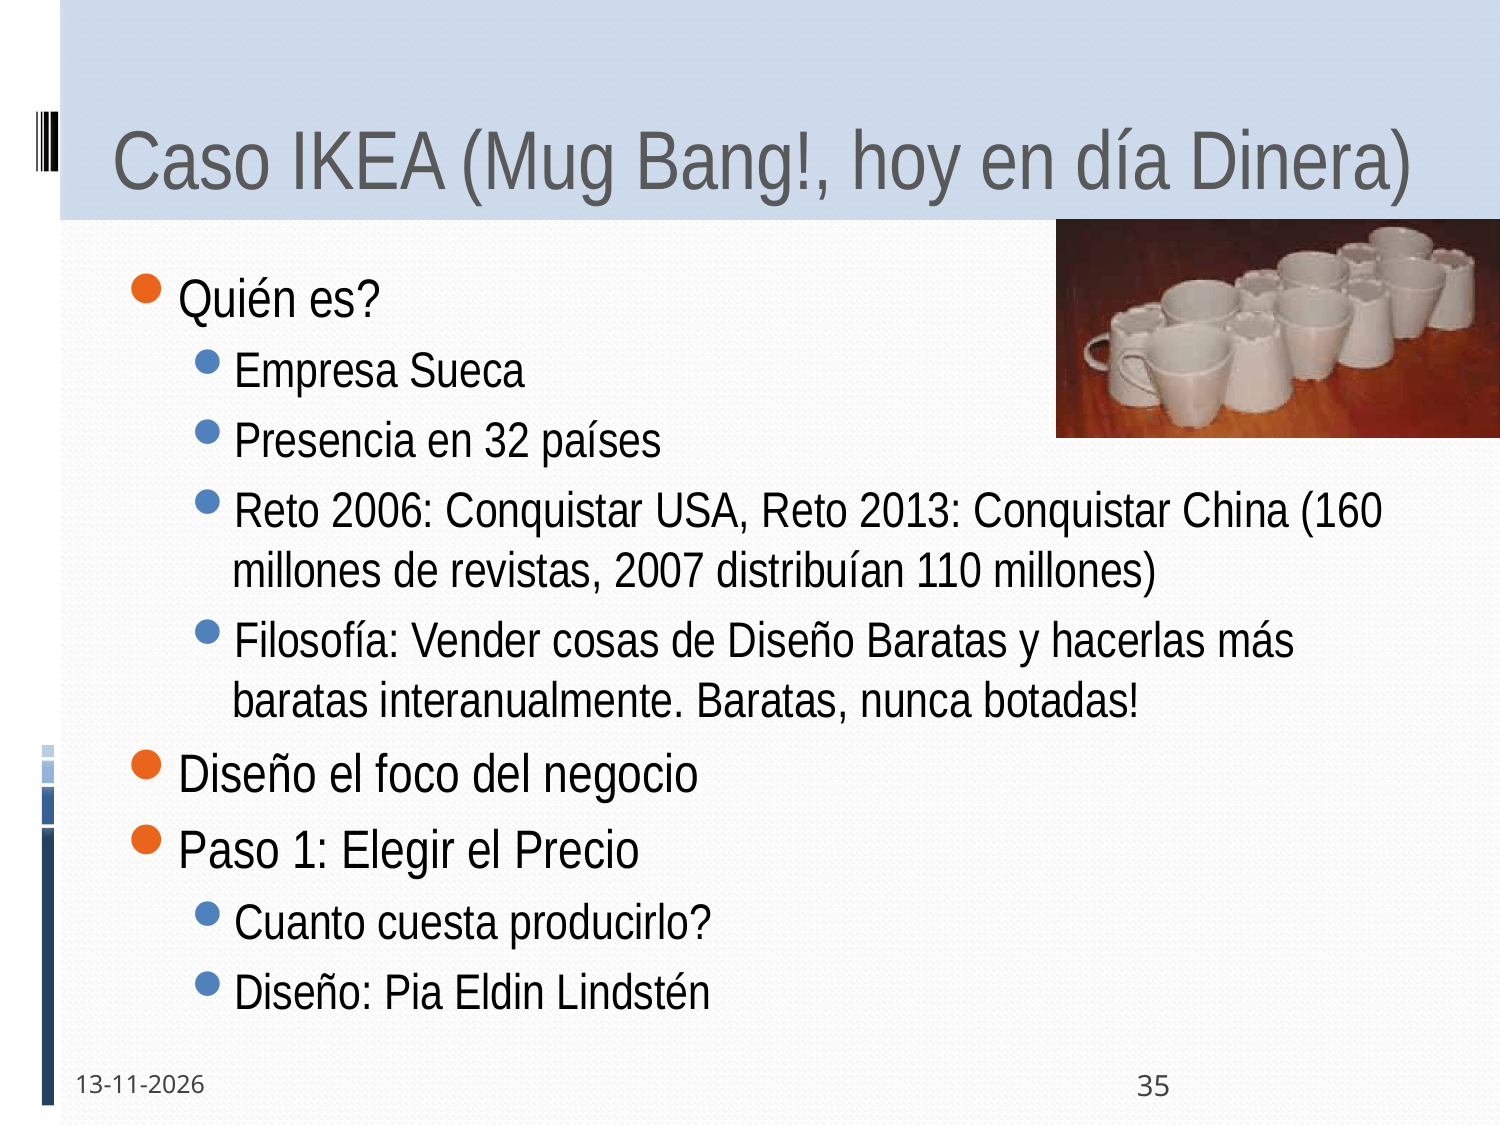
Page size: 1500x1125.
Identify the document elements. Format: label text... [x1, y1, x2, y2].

title Caso IKEA (Mug Bang!, hoy en día Dinera) [111, 18, 1436, 207]
picture [1056, 219, 1500, 438]
slide_number 35 [1045, 1046, 1171, 1107]
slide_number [75, 1042, 243, 1103]
list Quién es? Empresa Sueca Presencia en 32 países Reto 2006: Conquistar USA, Reto 2013: Conquistar China (160 millones de revistas, 2007 distribuían 110 millones) Filosofía: Vender cosas de Diseño Baratas y hacerlas más baratas interanualmente. Baratas, nunca botadas! Diseño el foco del negocio Paso 1: Elegir el Precio Cuanto cuesta producirlo? Diseño: Pia Eldin Lindstén [111, 255, 1436, 1038]
